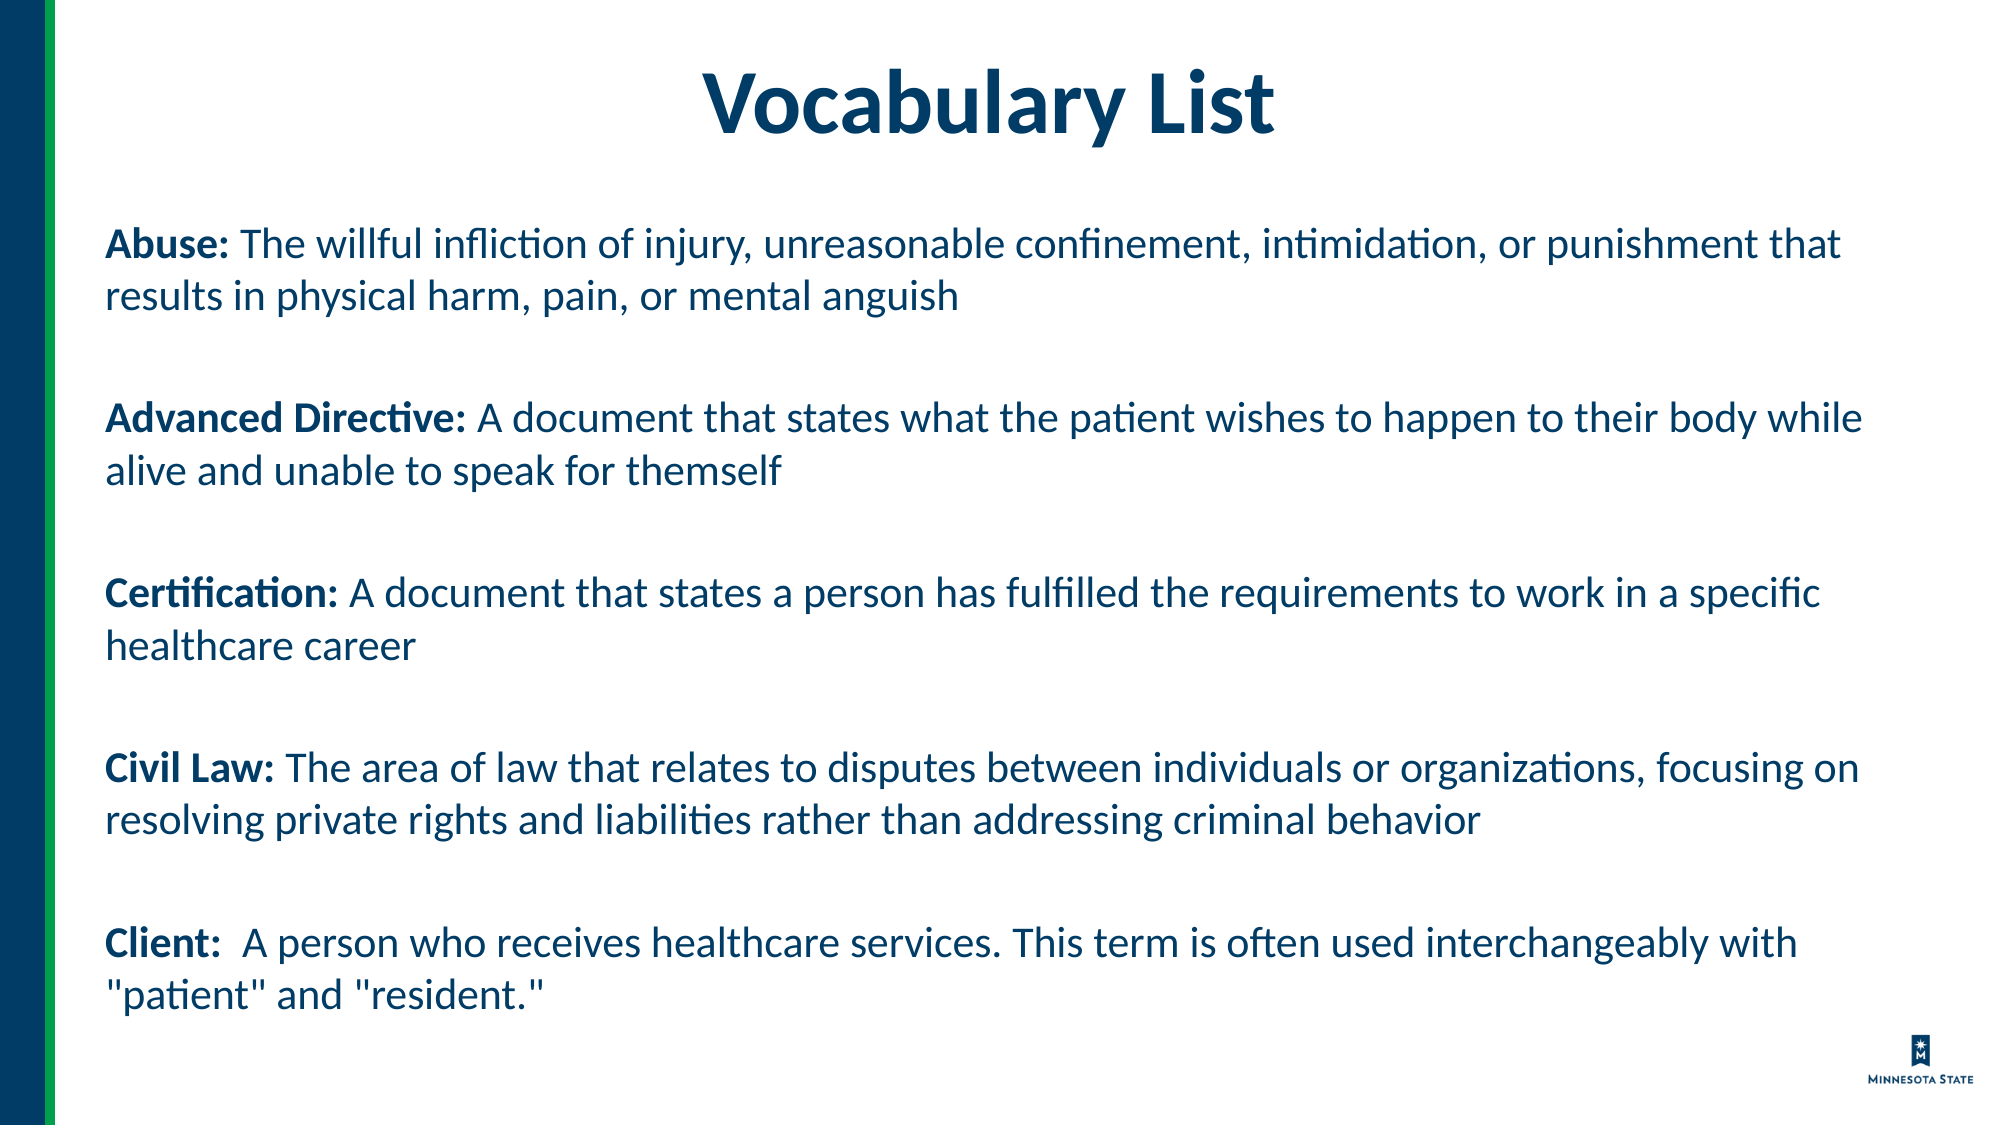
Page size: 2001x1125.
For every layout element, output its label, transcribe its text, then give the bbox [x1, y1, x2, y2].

title Vocabulary List [137, 46, 1863, 162]
list Abuse: The willful infliction of injury, unreasonable confinement, intimidation, or punishment that results in physical harm, pain, or mental anguish Advanced Directive: A document that states what the patient wishes to happen to their body while alive and unable to speak for themself Certification: A document that states a person has fulfilled the requirements to work in a specific healthcare career Civil Law: The area of law that relates to disputes between individuals or organizations, focusing on resolving private rights and liabilities rather than addressing criminal behavior Client: A person who receives healthcare services. This term is often used interchangeably with "patient" and "resident." [90, 206, 1964, 1093]
picture [1823, 1028, 2001, 1095]
